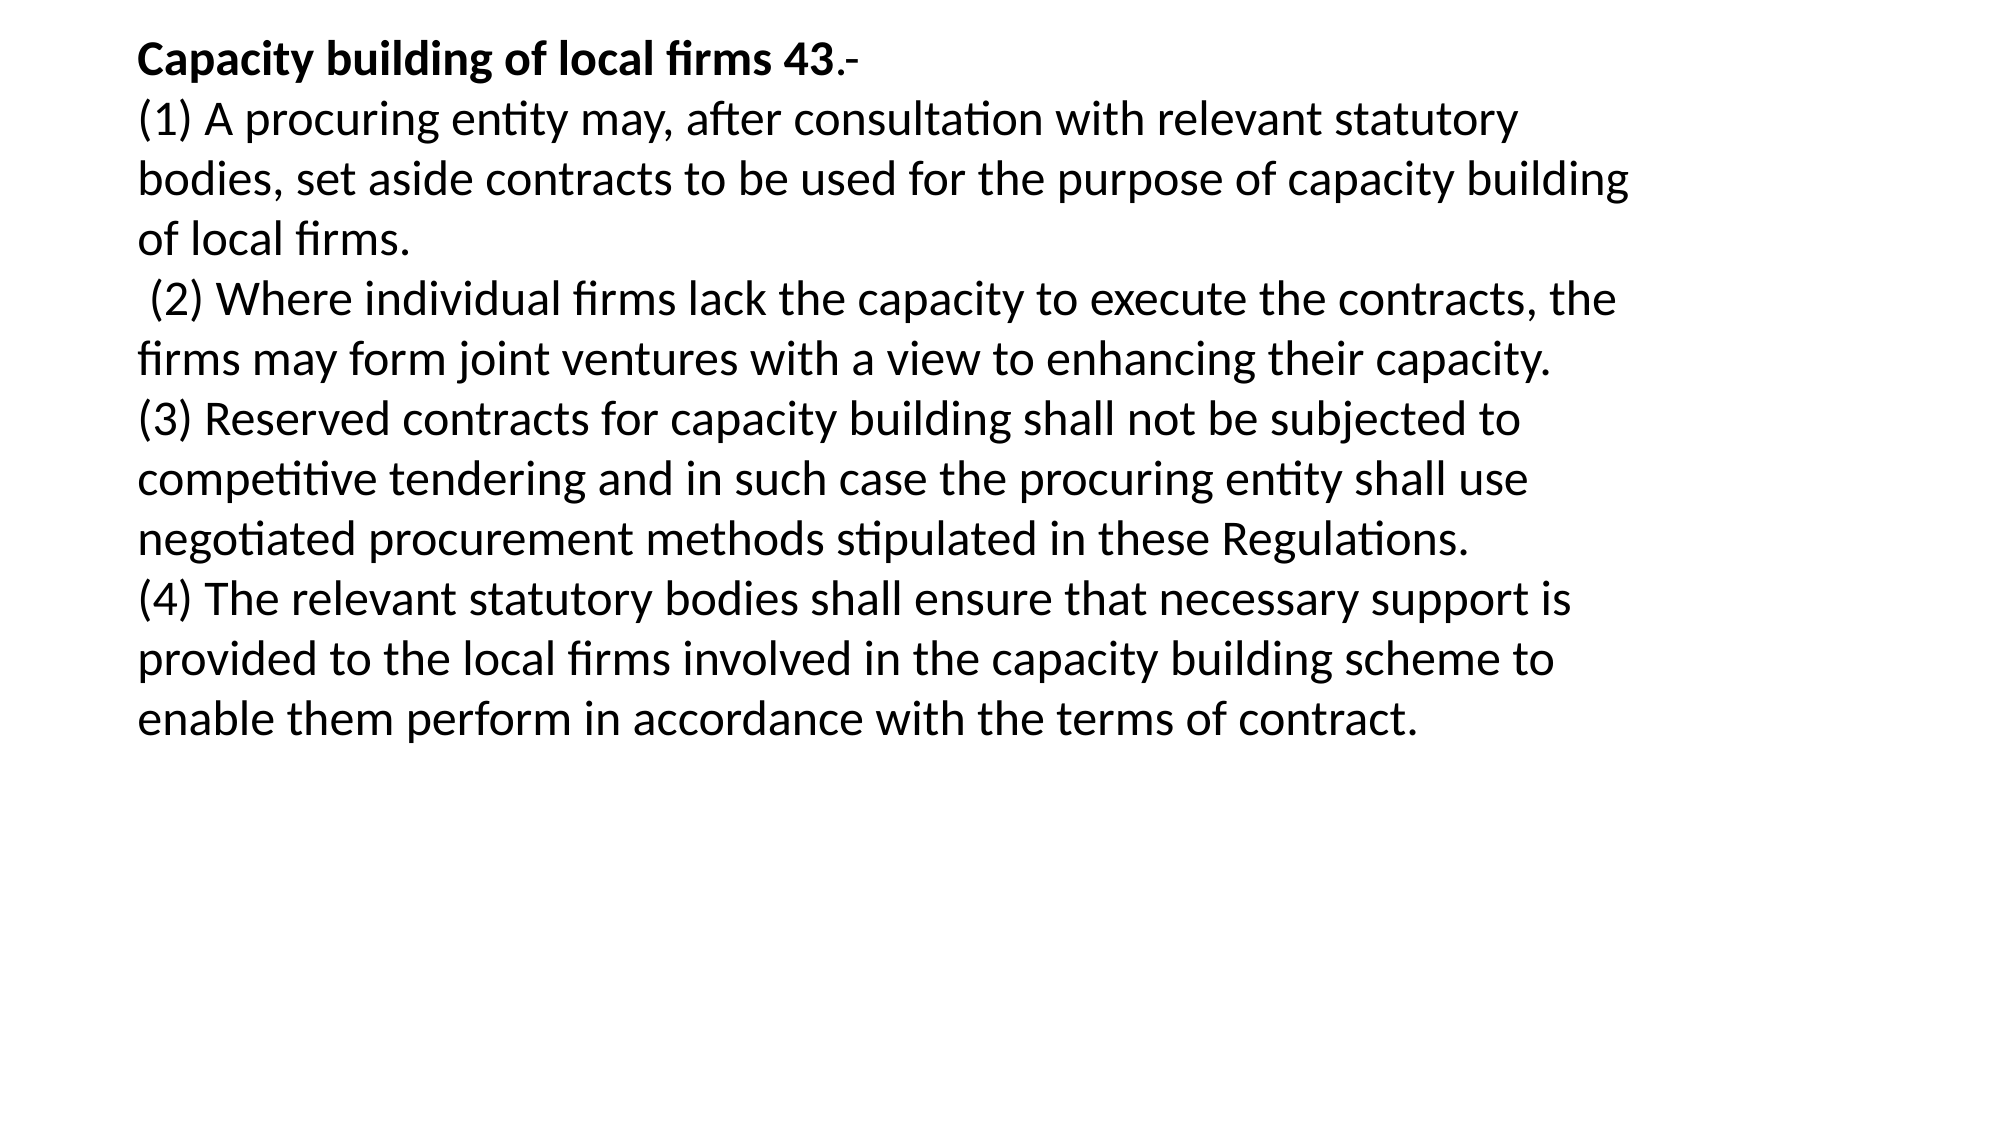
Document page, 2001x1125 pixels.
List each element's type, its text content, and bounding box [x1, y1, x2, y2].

text_box Capacity building of local firms 43.- (1) A procuring entity may, after consultation with relevant statutory bodies, set aside contracts to be used for the purpose of capacity building of local firms. (2) Where individual firms lack the capacity to execute the contracts, the firms may form joint ventures with a view to enhancing their capacity. (3) Reserved contracts for capacity building shall not be subjected to competitive tendering and in such case the procuring entity shall use negotiated procurement methods stipulated in these Regulations. (4) The relevant statutory bodies shall ensure that necessary support is provided to the local firms involved in the capacity building scheme to enable them perform in accordance with the terms of contract. [122, 18, 1657, 813]
